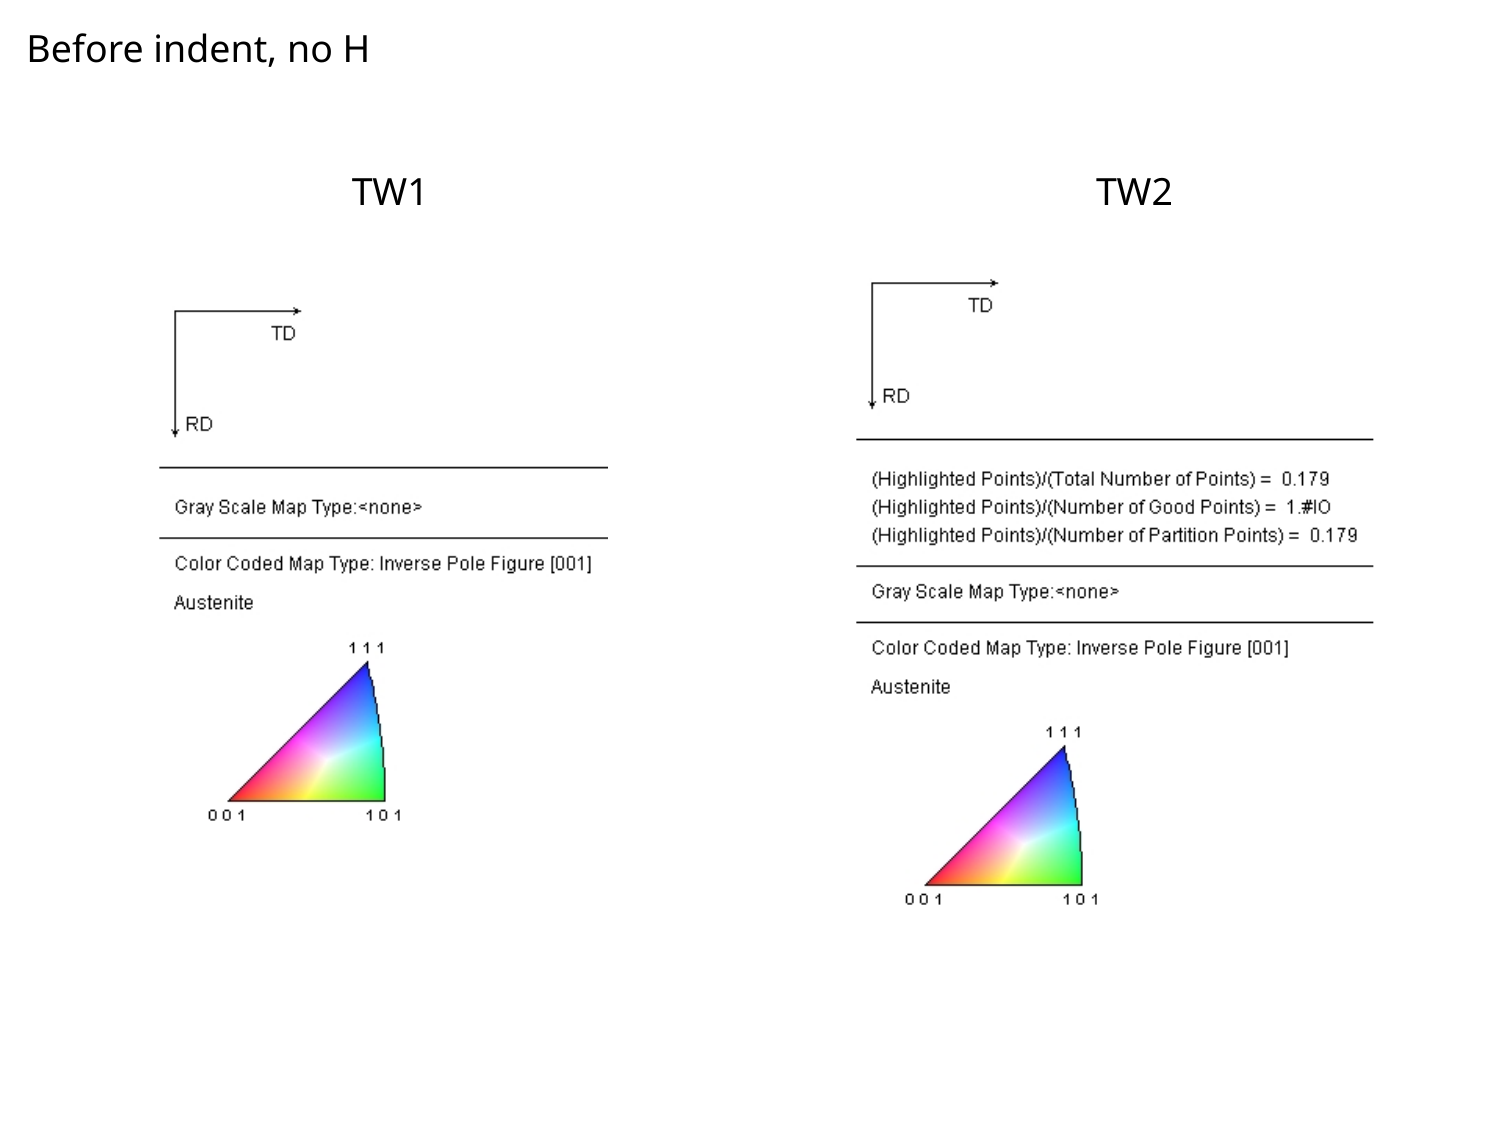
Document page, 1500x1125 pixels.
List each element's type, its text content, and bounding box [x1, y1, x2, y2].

picture [855, 266, 1374, 941]
text_box TW2 [1081, 160, 1189, 221]
text_box Before indent, no H [11, 17, 386, 78]
picture [159, 295, 609, 847]
text_box TW1 [337, 160, 444, 221]
